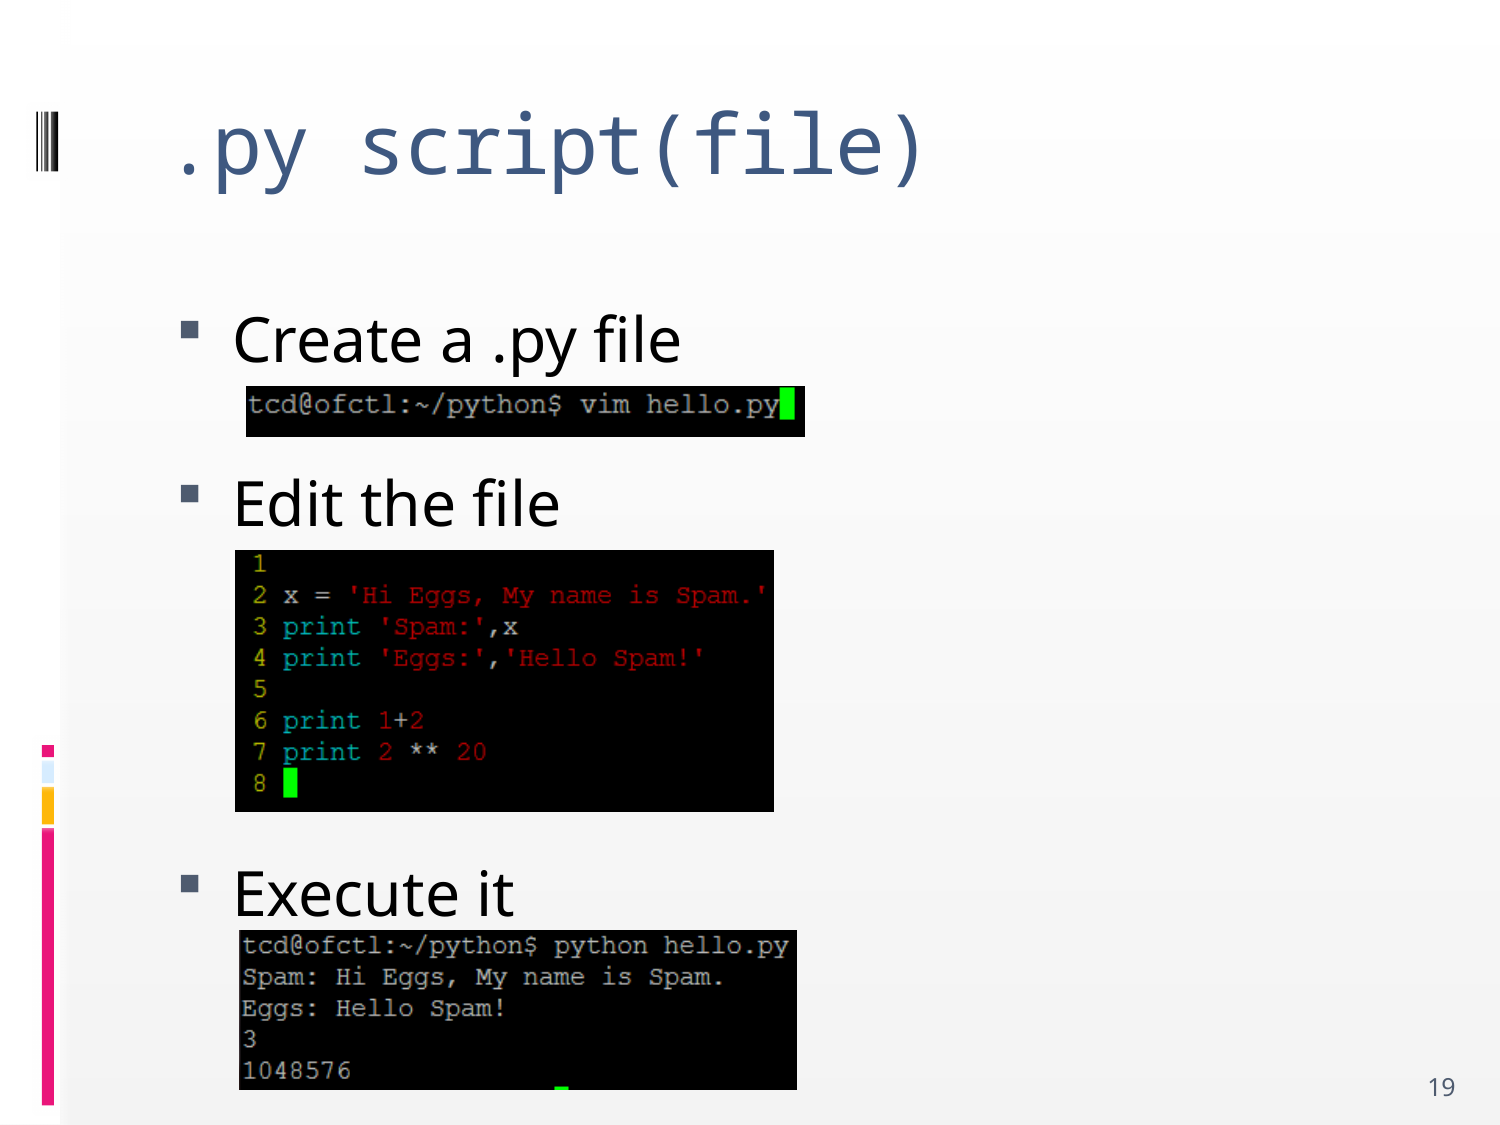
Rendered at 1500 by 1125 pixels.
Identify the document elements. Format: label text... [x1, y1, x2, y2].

slide_number 19 [1412, 1052, 1488, 1113]
picture [235, 550, 774, 813]
picture [238, 929, 798, 1091]
picture [245, 386, 806, 438]
list Create a .py file Edit the file Execute it [150, 292, 1425, 1043]
title .py script(file) [150, 83, 1425, 234]
